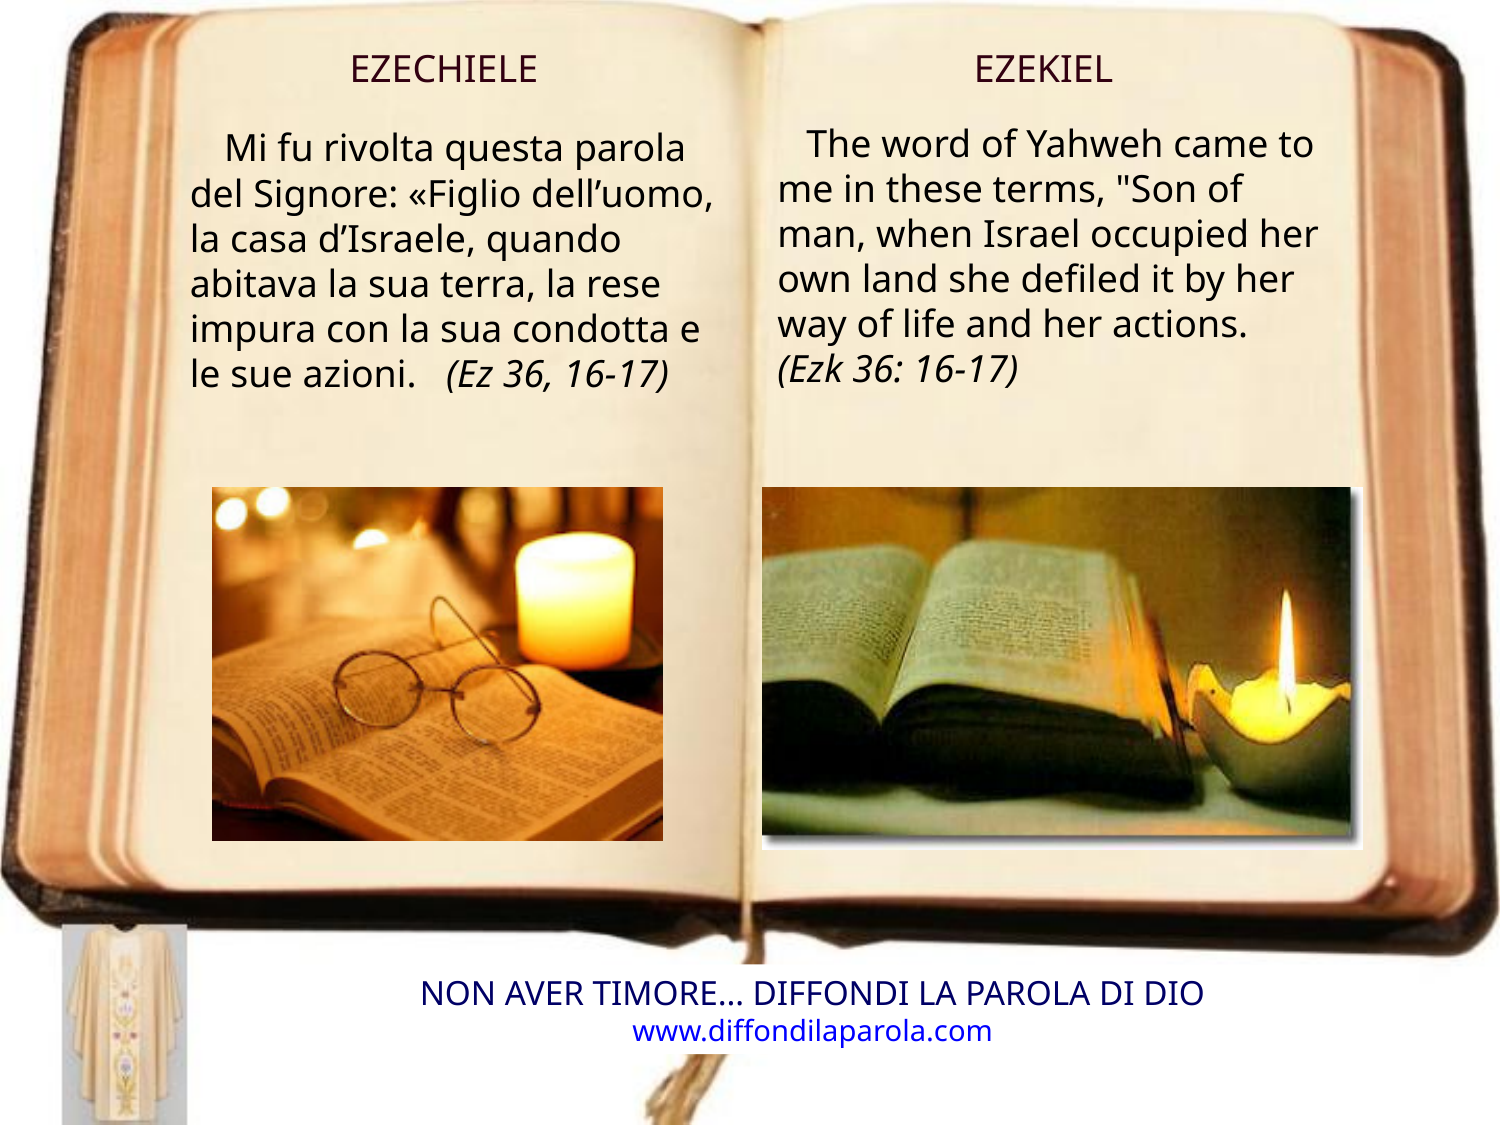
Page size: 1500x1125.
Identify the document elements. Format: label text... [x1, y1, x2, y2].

picture [0, 0, 1500, 1125]
text_box The word of Yahweh came to me in these terms, "Son of man, when Israel occupied her own land she defiled it by her way of life and her actions. (Ezk 36: 16-17) [762, 112, 1350, 398]
text_box Mi fu rivolta questa parola del Signore: «Figlio dell’uomo, la casa d’Israele, quando abitava la sua terra, la rese impura con la sua condotta e le sue azioni. (Ez 36, 16-17) [174, 112, 750, 453]
text_box NON AVER TIMORE… DIFFONDI LA PAROLA DI DIO www.diffondilaparola.com [206, 964, 1420, 1055]
text_box EZEKIEL [787, 37, 1300, 98]
text_box EZECHIELE [162, 37, 725, 98]
